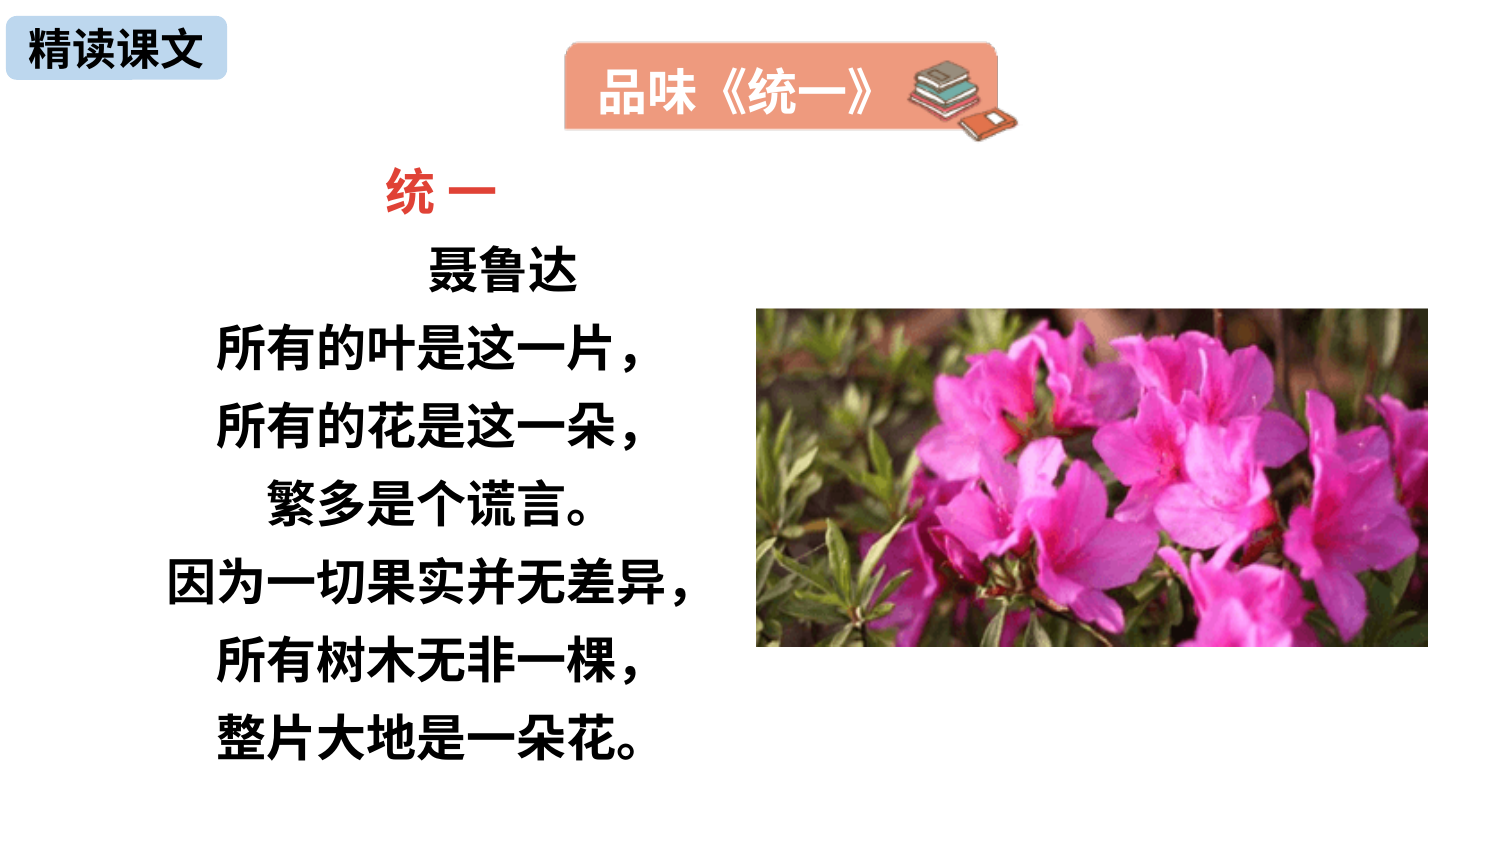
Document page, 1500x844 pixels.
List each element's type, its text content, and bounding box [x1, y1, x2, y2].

text_box 品味《统一》 [538, 33, 956, 147]
picture [562, 37, 1023, 145]
picture [756, 307, 1428, 647]
text_box 精读课文 [4, 14, 229, 81]
text_box 统 一 聂鲁达 所有的叶是这一片， 所有的花是这一朵， 繁多是个谎言。 因为一切果实并无差异， 所有树木无非一棵， 整片大地是一朵花。 [105, 135, 778, 773]
